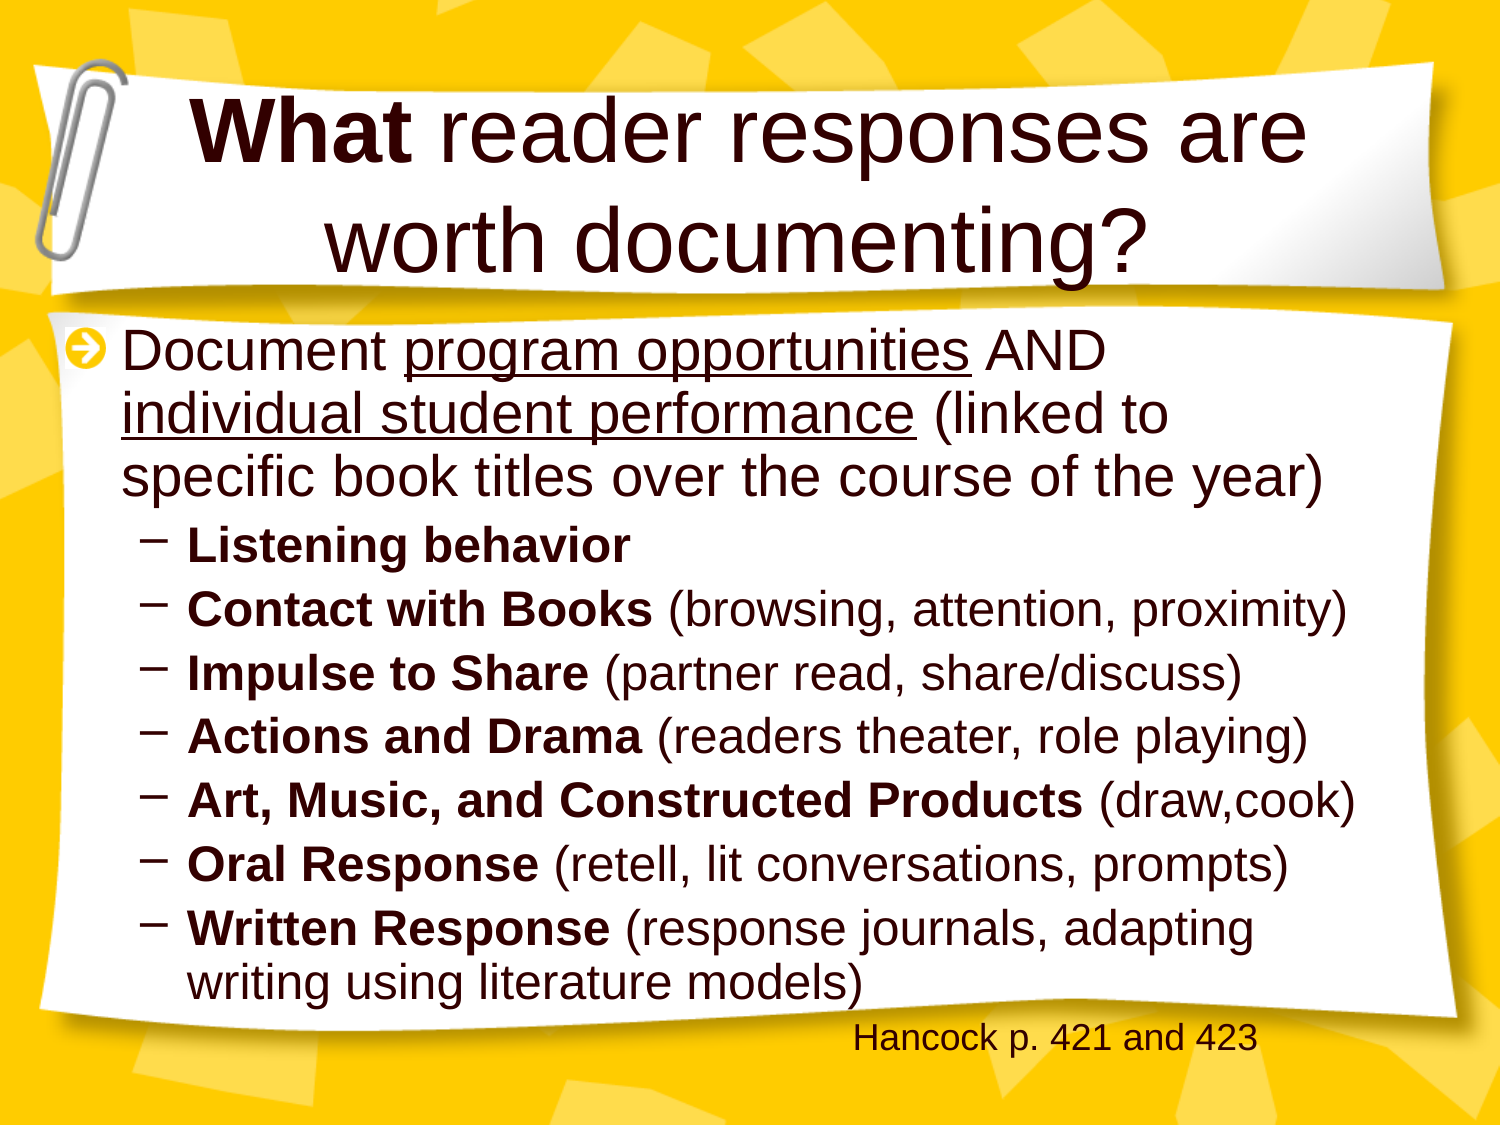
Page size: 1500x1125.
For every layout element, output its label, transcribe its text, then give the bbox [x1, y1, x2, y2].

title What reader responses are worth documenting? [112, 87, 1388, 276]
list Document program opportunities AND individual student performance (linked to specific book titles over the course of the year) Listening behavior Contact with Books (browsing, attention, proximity) Impulse to Share (partner read, share/discuss) Actions and Drama (readers theater, role playing) Art, Music, and Constructed Products (draw,cook) Oral Response (retell, lit conversations, prompts) Written Response (response journals, adapting writing using literature models) Hancock p. 421 and 423 [49, 312, 1376, 988]
picture [0, 0, 1500, 1125]
